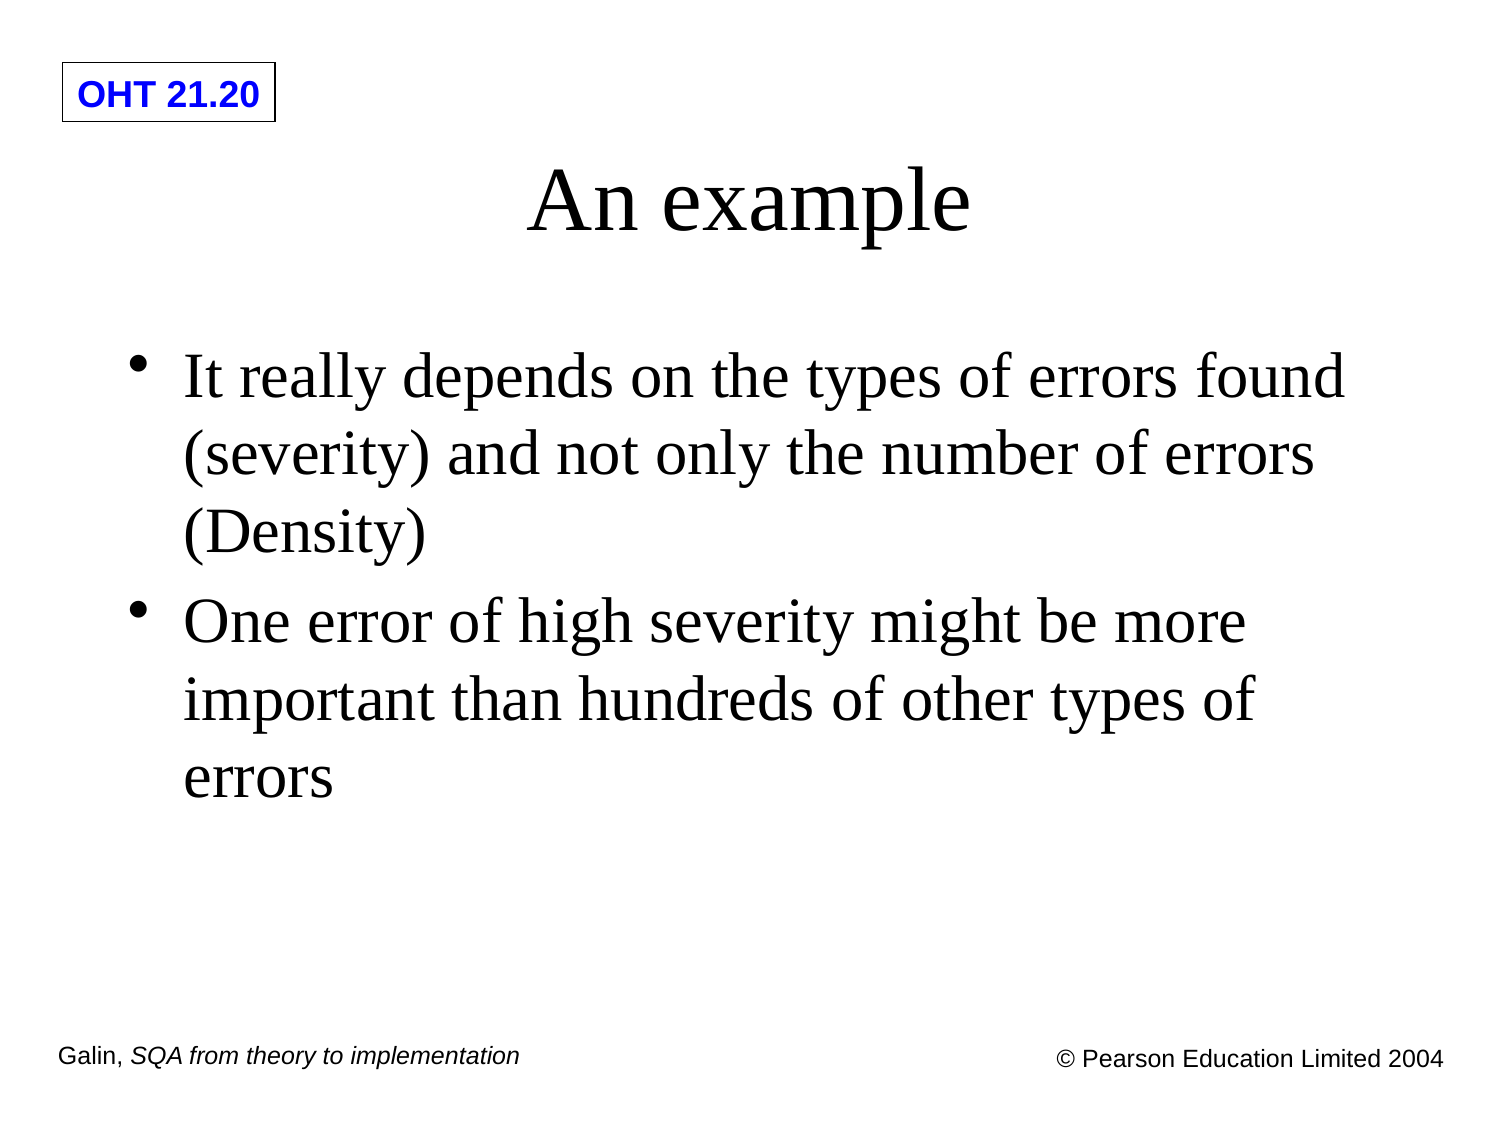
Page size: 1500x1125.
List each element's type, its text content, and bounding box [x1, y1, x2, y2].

title An example [112, 99, 1388, 288]
list It really depends on the types of errors found (severity) and not only the number of errors (Density) One error of high severity might be more important than hundreds of other types of errors [112, 324, 1388, 1001]
